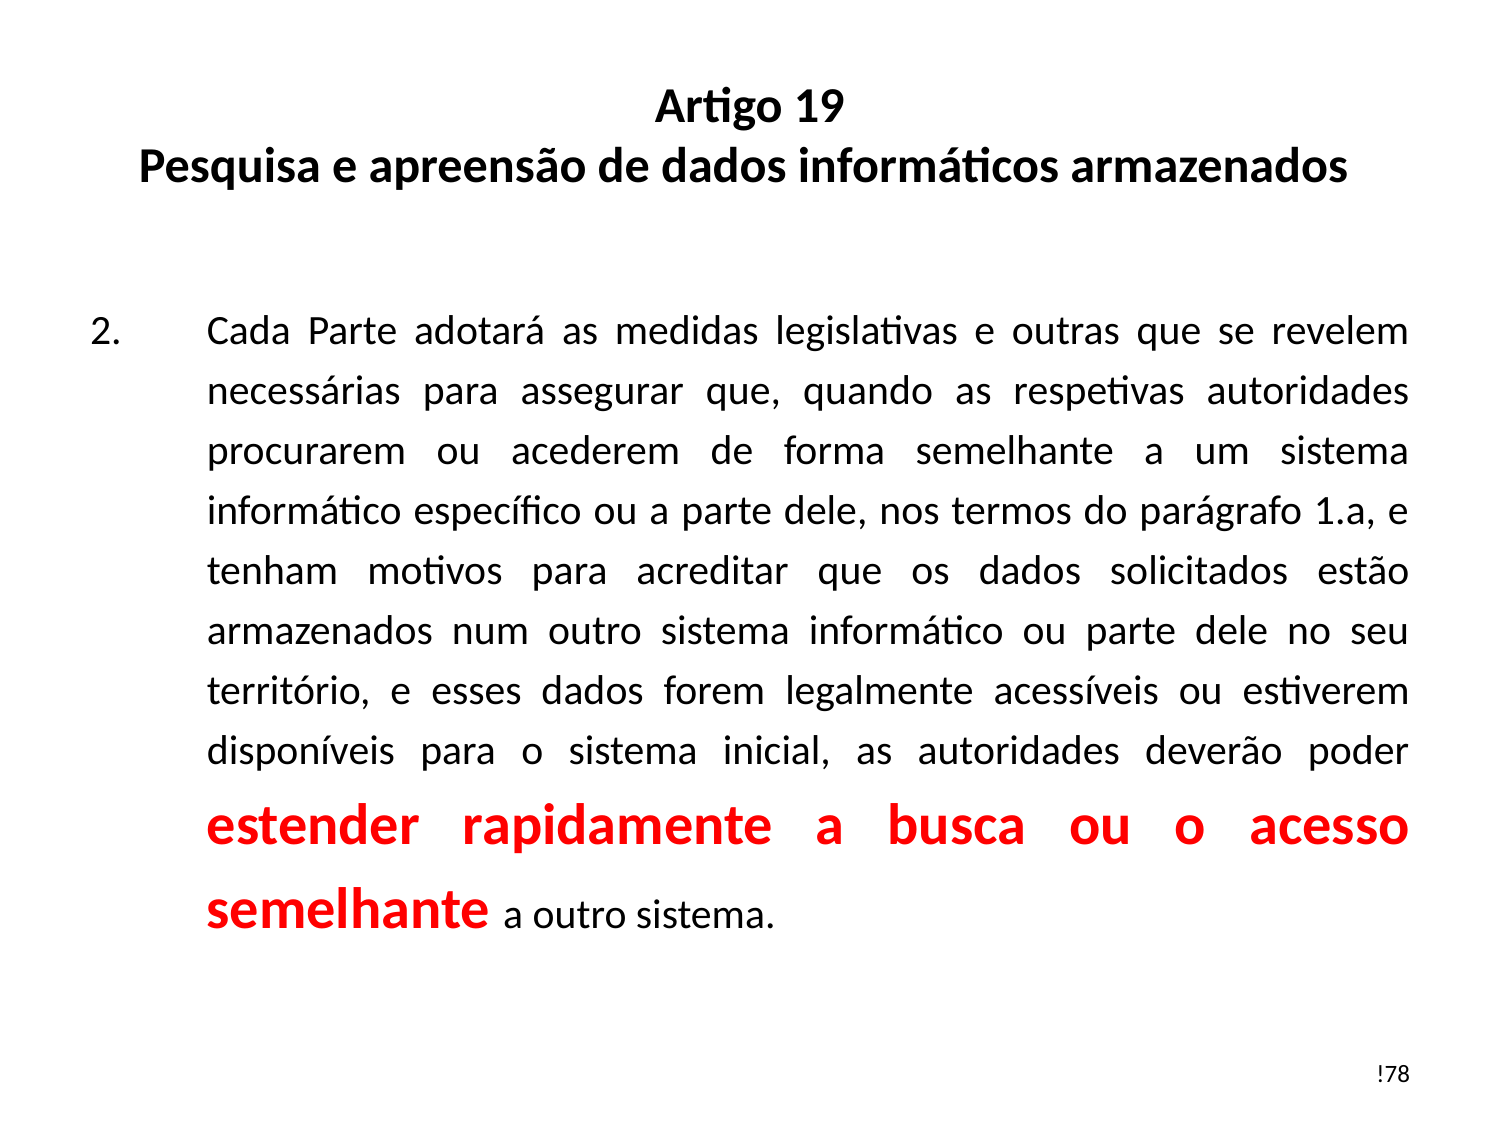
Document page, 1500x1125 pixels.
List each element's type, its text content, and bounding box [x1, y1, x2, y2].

list Cada Parte adotará as medidas legislativas e outras que se revelem necessárias para assegurar que, quando as respetivas autoridades procurarem ou acederem de forma semelhante a um sistema informático específico ou a parte dele, nos termos do parágrafo 1.a, e tenham motivos para acreditar que os dados solicitados estão armazenados num outro sistema informático ou parte dele no seu território, e esses dados forem legalmente acessíveis ou estiverem disponíveis para o sistema inicial, as autoridades deverão poder estender rapidamente a busca ou o acesso semelhante a outro sistema. [74, 284, 1426, 1073]
slide_number !78 [1074, 1042, 1425, 1103]
title Artigo 19 Pesquisa e apreensão de dados informáticos armazenados [74, 44, 1426, 220]
